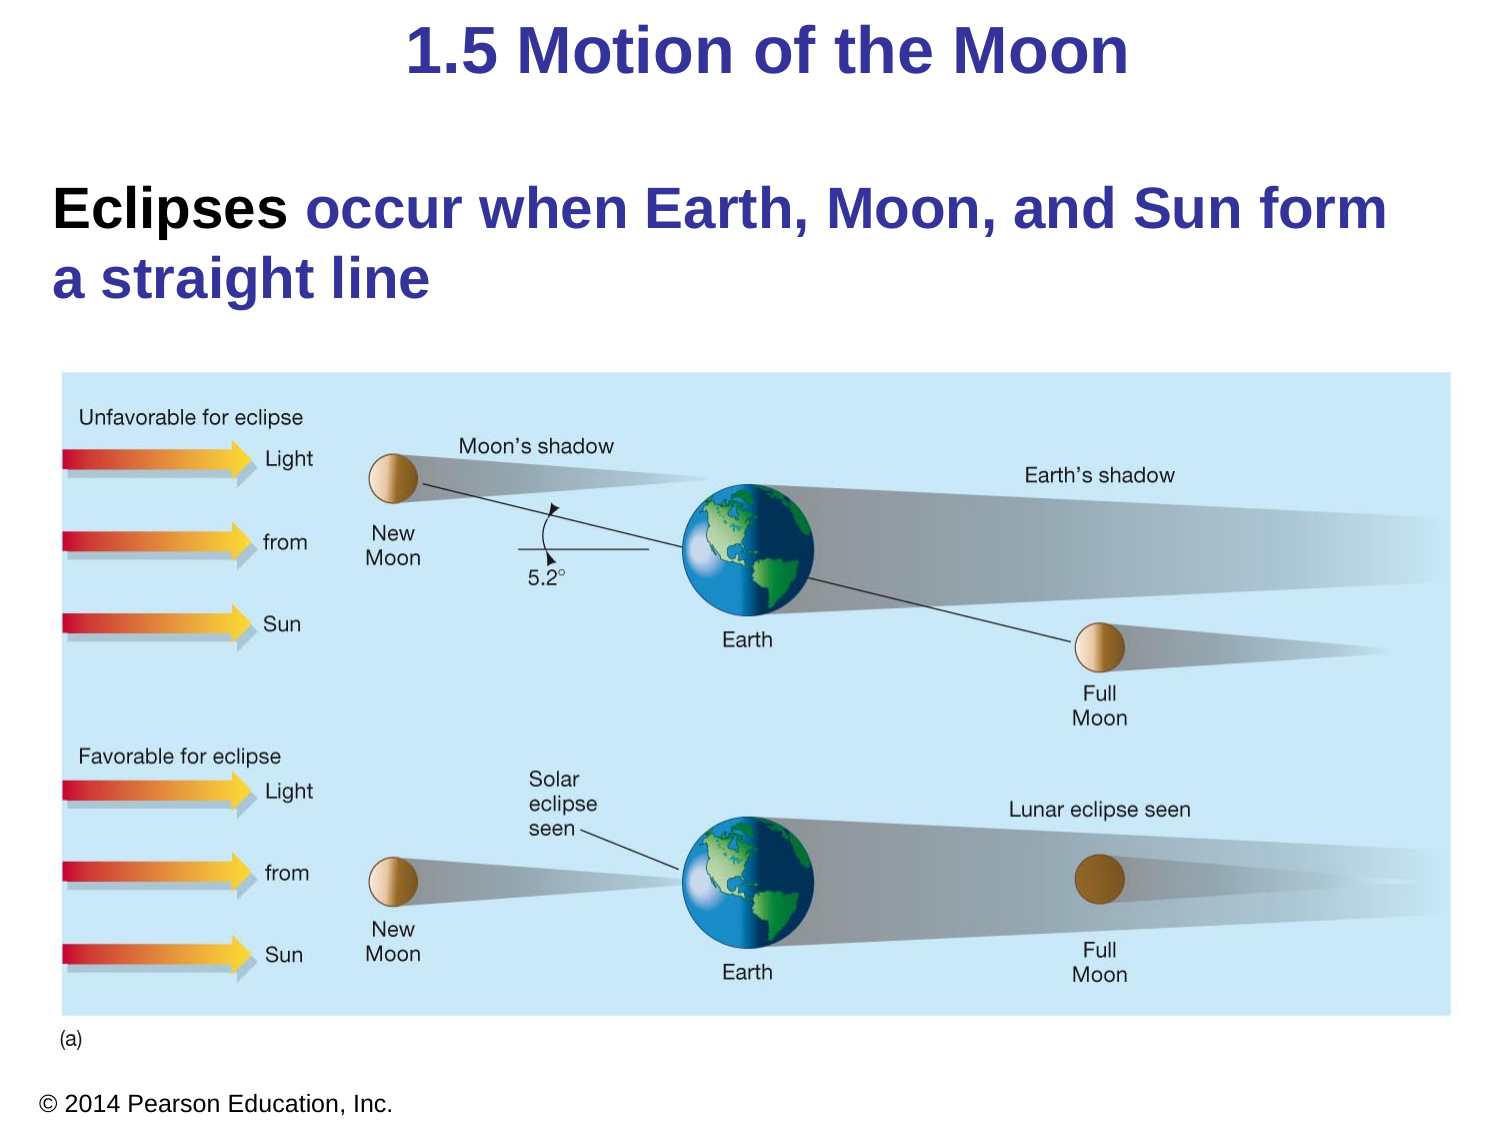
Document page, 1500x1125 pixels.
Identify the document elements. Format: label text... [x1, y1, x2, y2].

picture [49, 362, 1462, 1054]
text_box Eclipses occur when Earth, Moon, and Sun form a straight line [37, 162, 1425, 318]
text_box 1.5 Motion of the Moon [87, 0, 1450, 95]
